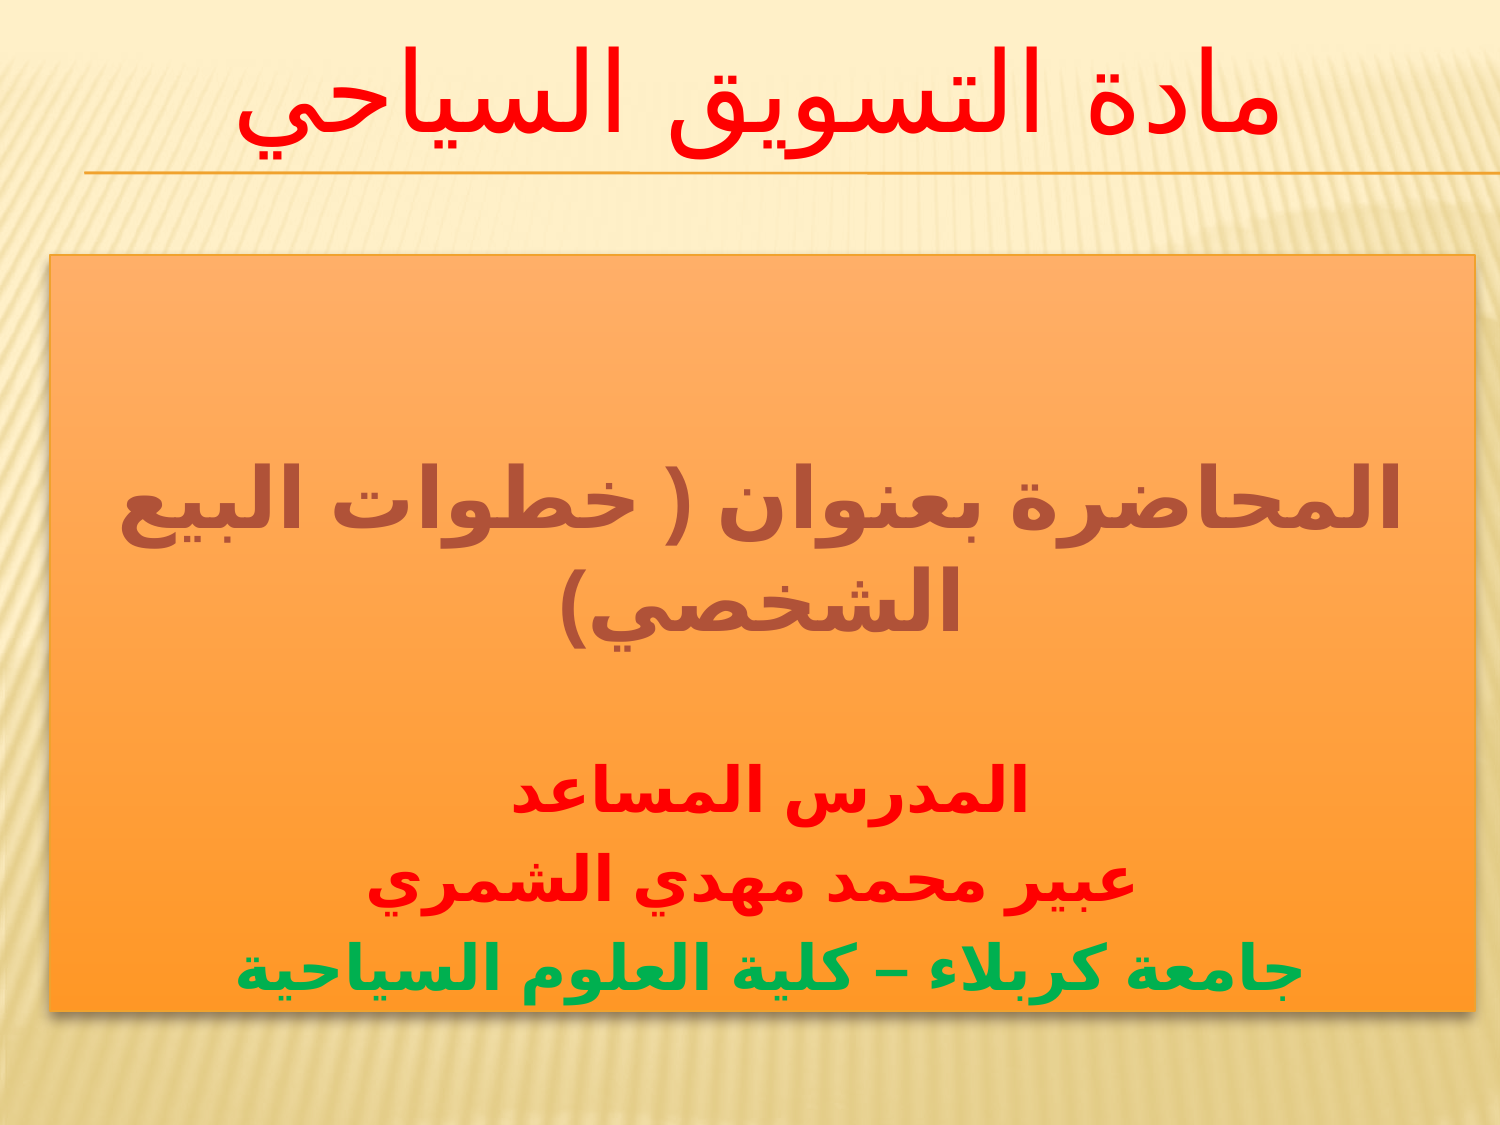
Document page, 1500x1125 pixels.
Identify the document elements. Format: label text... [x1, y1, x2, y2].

list المحاضرة بعنوان ( خطوات البيع الشخصي) المدرس المساعد عبير محمد مهدي الشمري جامعة كربلاء – كلية العلوم السياحية [49, 254, 1476, 1012]
title مادة التسويق السياحي [29, 19, 1455, 157]
